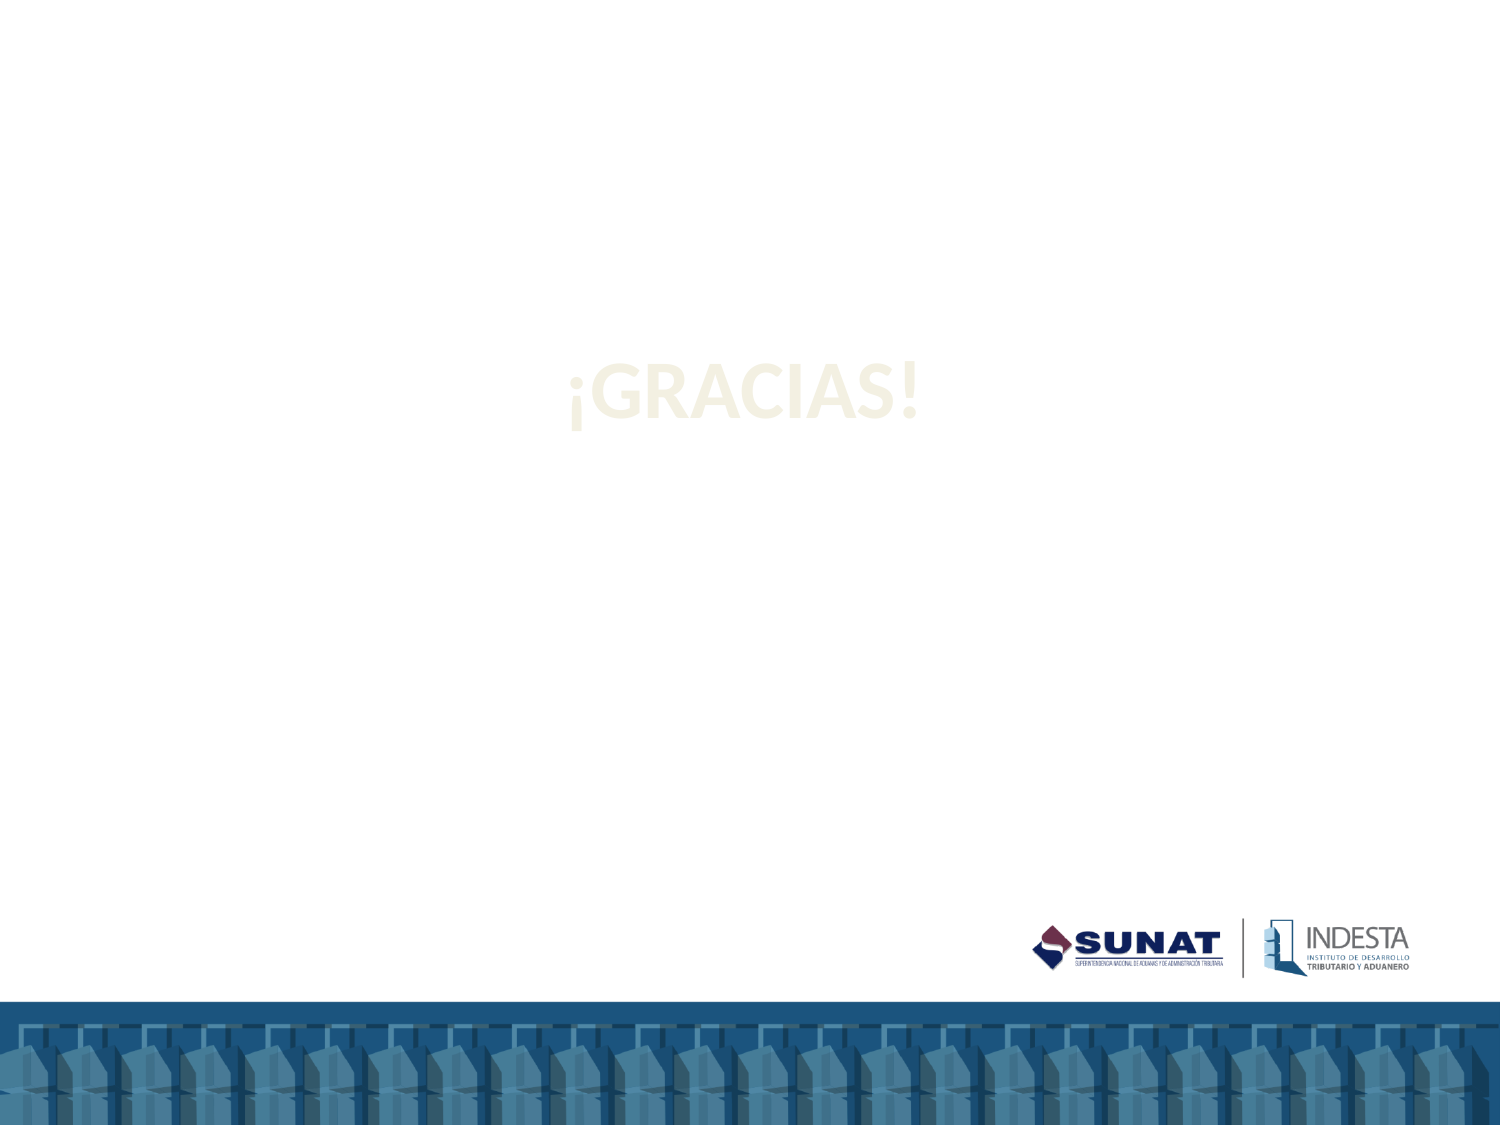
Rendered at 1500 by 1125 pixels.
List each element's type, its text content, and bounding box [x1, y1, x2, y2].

text_box ¡GRACIAS! [549, 328, 1010, 443]
picture [0, 0, 1500, 1125]
